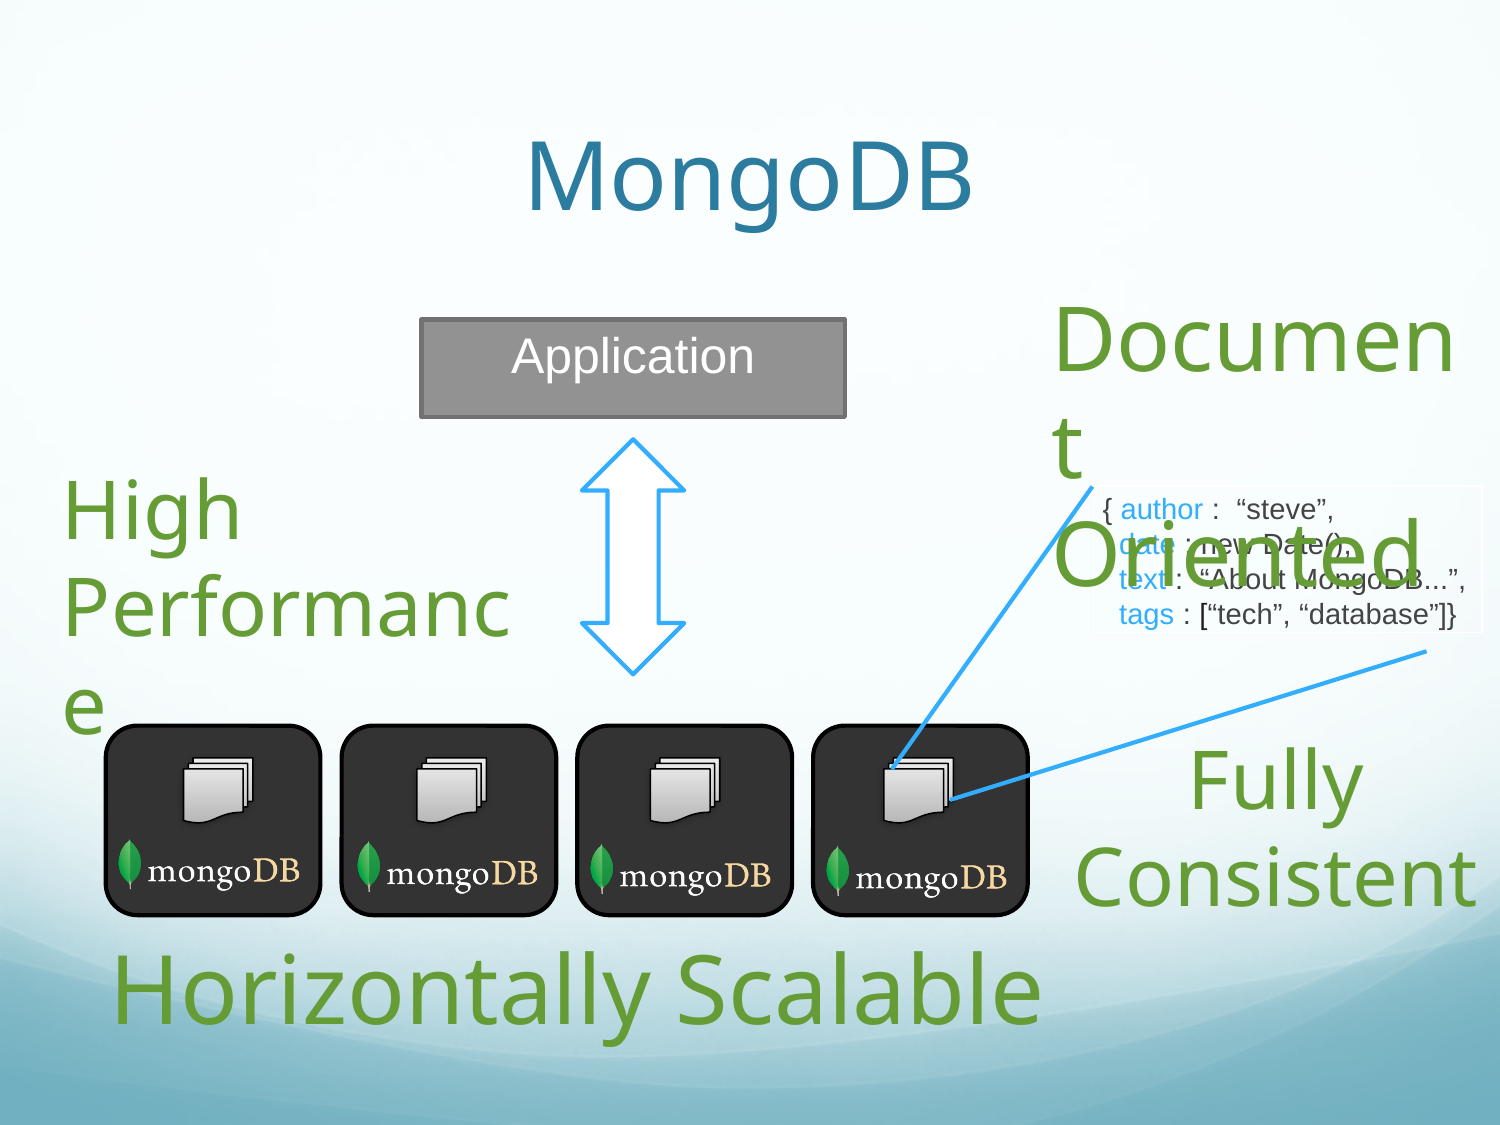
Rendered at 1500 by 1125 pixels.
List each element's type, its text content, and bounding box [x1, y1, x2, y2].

text_box { author : “steve”, date : new Date(), text : “About MongoDB...”, tags : [“tech”, “database”]} [1093, 486, 1482, 633]
text_box Fully Consistent [1037, 723, 1500, 917]
text_box High Performance [57, 453, 546, 653]
picture [824, 838, 1008, 905]
picture [588, 836, 772, 902]
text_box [883, 757, 954, 824]
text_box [649, 757, 721, 824]
text_box [581, 439, 685, 675]
text_box [341, 725, 557, 916]
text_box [182, 757, 254, 824]
text_box [813, 725, 1028, 910]
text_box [416, 757, 487, 824]
text_box Horizontally Scalable [104, 924, 1469, 1045]
title MongoDB [90, 17, 1410, 237]
picture [117, 831, 300, 898]
text_box [577, 725, 793, 913]
text_box [105, 725, 321, 916]
text_box Document Oriented [1046, 277, 1473, 494]
picture [355, 834, 538, 900]
text_box Application [421, 319, 845, 417]
